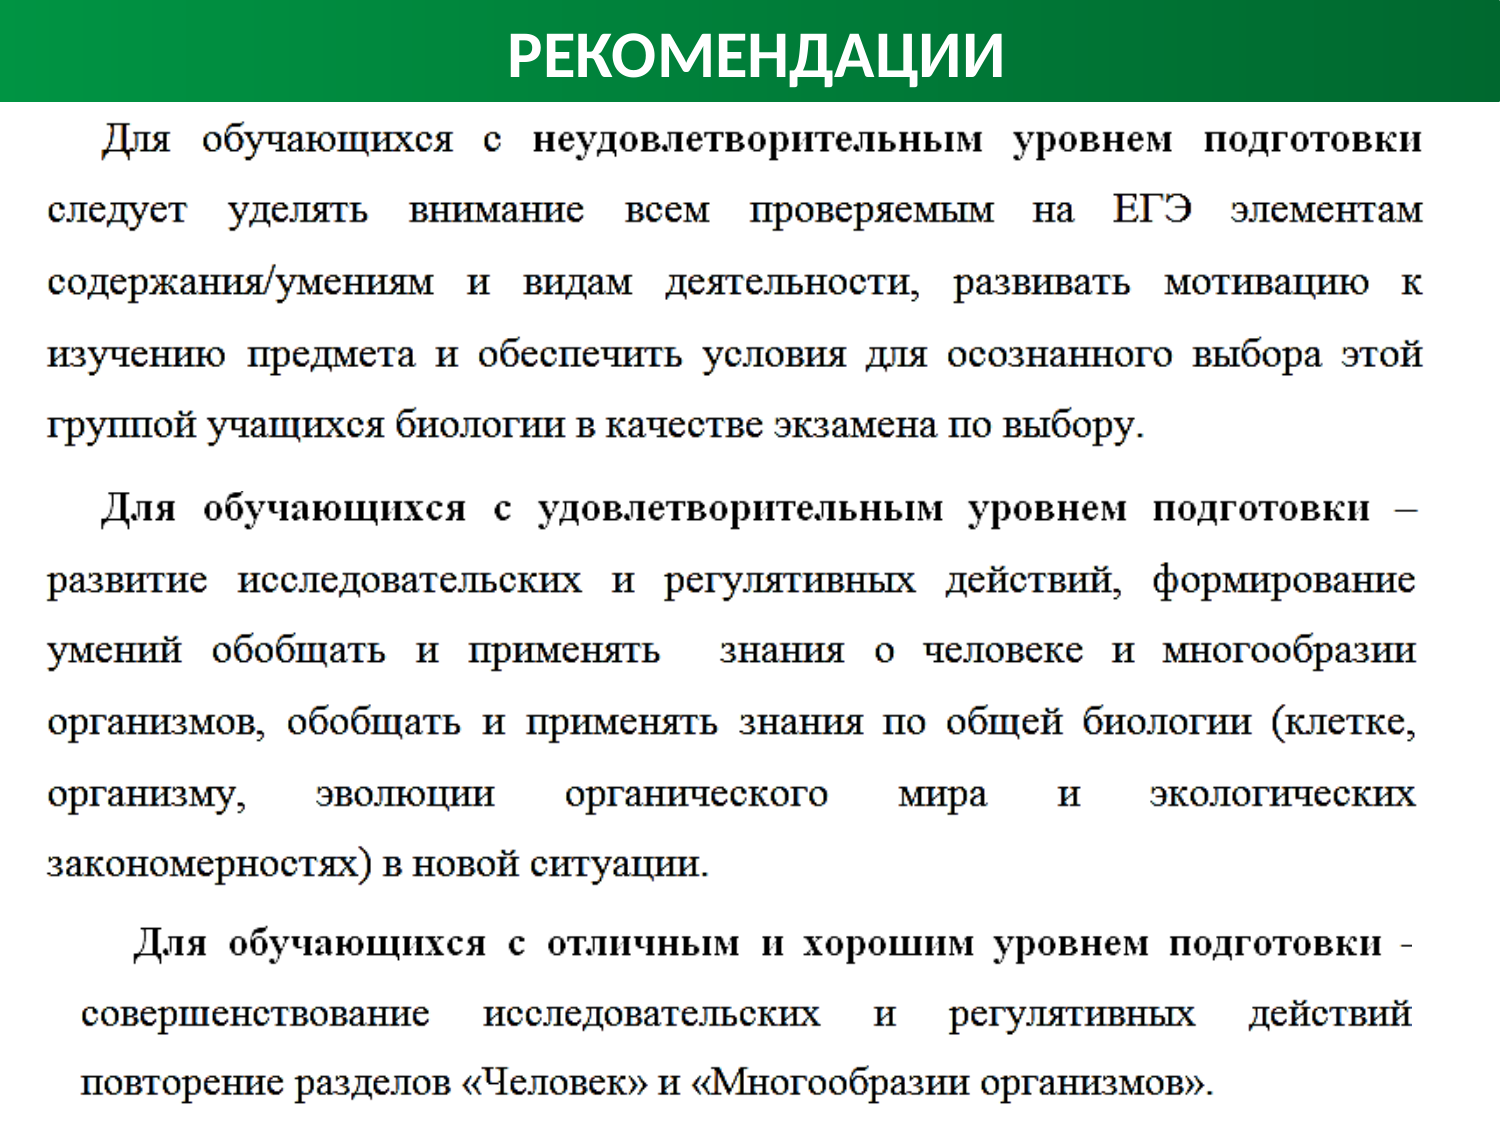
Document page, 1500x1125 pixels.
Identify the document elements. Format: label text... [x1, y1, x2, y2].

picture [36, 113, 1454, 464]
picture [64, 916, 1412, 1114]
picture [36, 491, 1442, 894]
text_box РЕКОМЕНДАЦИИ [0, 0, 1500, 102]
